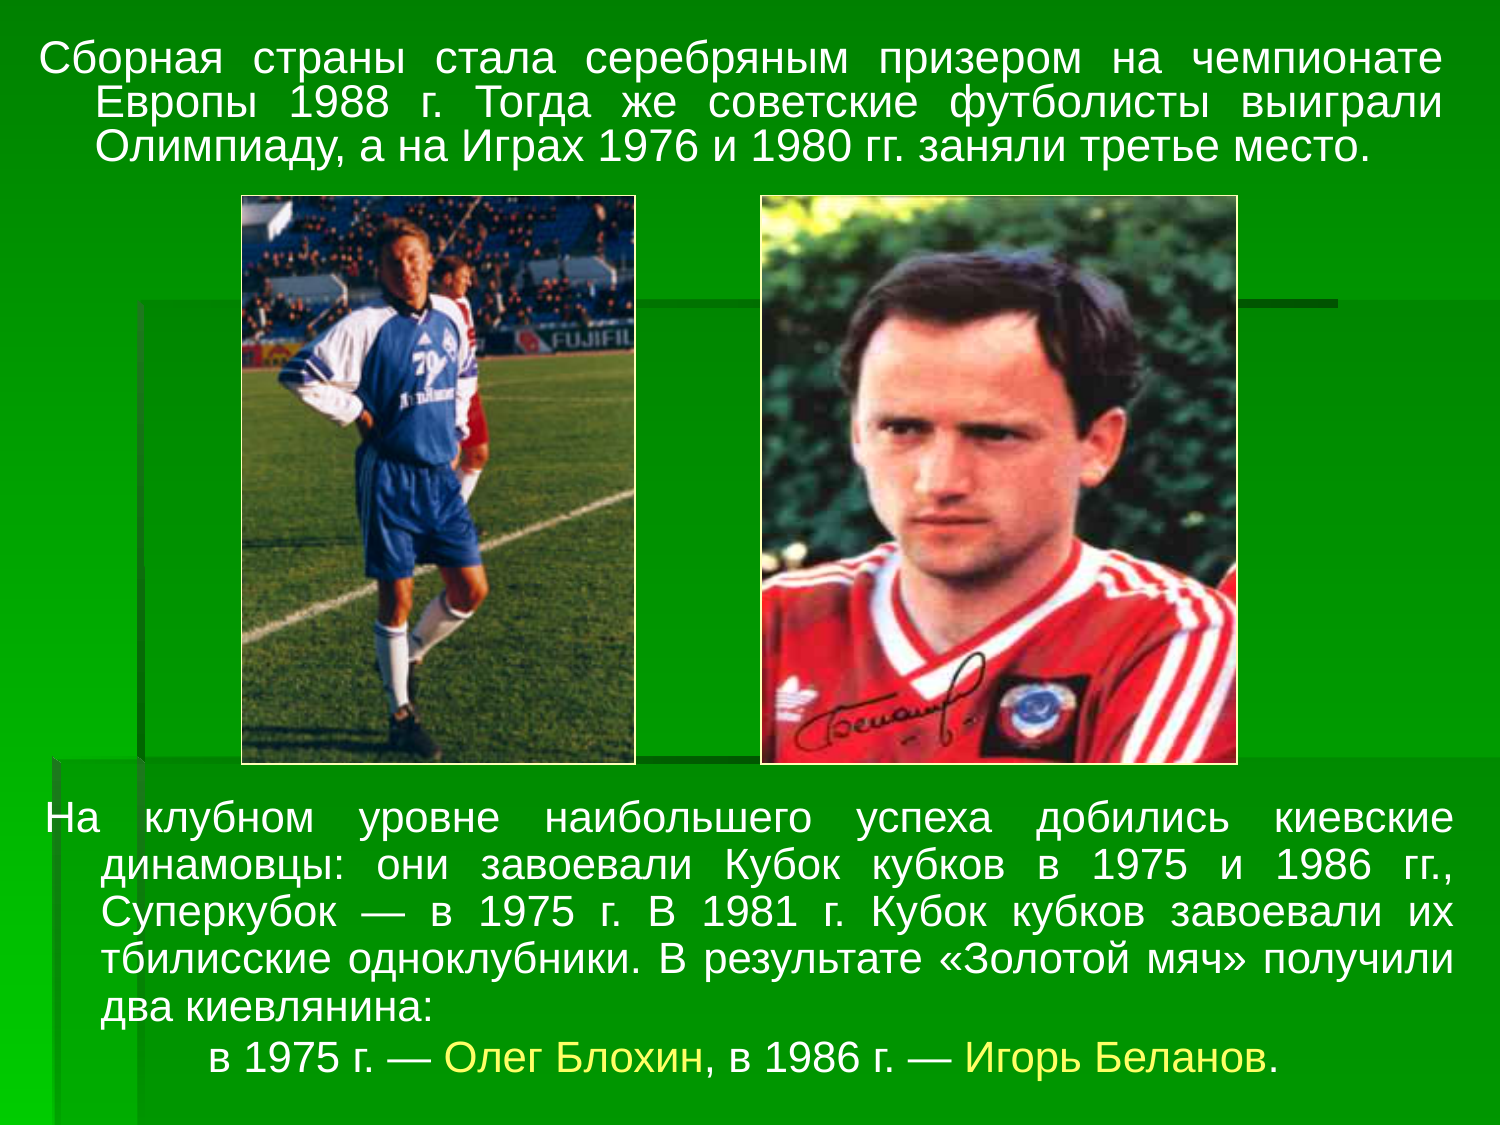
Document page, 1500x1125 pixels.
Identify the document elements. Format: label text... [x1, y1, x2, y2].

list На клубном уровне наибольшего успеха добились киевские динамовцы: они завоевали Кубок кубков в 1975 и 1986 гг., Суперкубок — в 1975 г. В 1981 г. Кубок кубков завоевали их тбилисские одноклубники. В результате «Золотой мяч» получили два киевлянина: в 1975 г. — Олег Блохин, в 1986 г. — Игорь Беланов. [29, 786, 1471, 1102]
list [241, 196, 635, 764]
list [761, 196, 1237, 764]
text_box Сборная страны стала серебряным призером на чемпионате Европы 1988 г. Тогда же советские футболисты выиграли Олимпиаду, а на Играх 1976 и 1980 гг. заняли третье место. [29, 30, 1459, 178]
